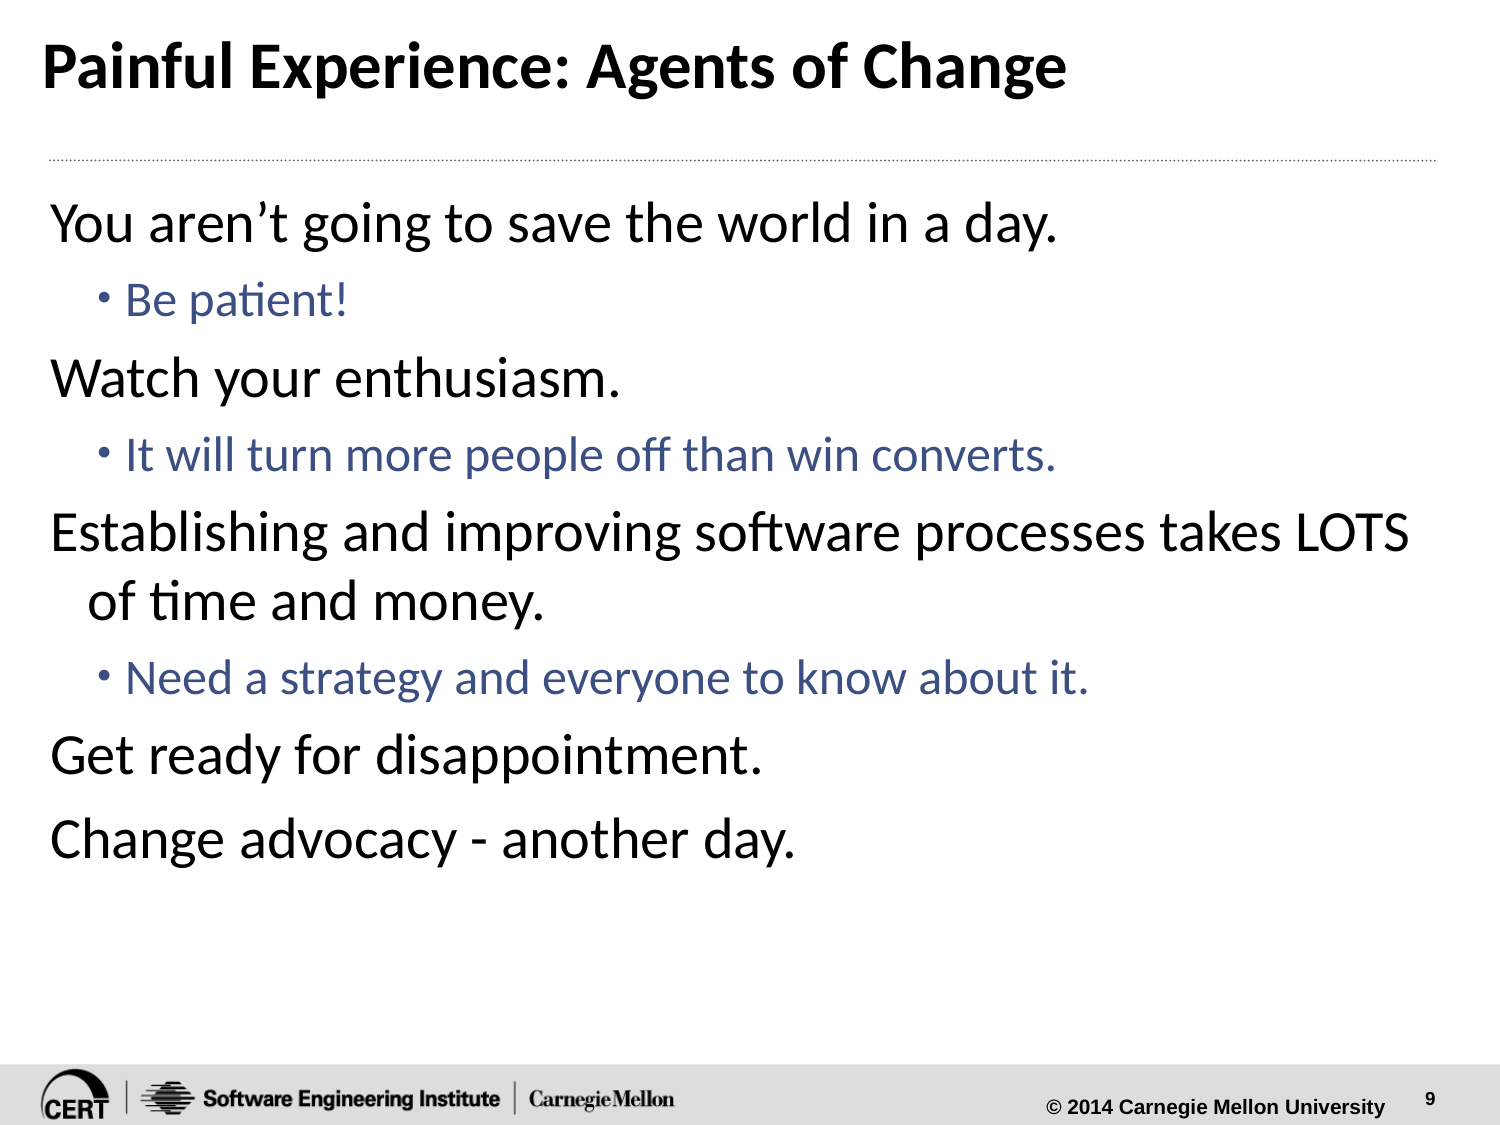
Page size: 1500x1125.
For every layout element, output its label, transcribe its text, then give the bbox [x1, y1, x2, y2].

title Painful Experience: Agents of Change [42, 37, 1434, 155]
list You aren’t going to save the world in a day. Be patient! Watch your enthusiasm. It will turn more people off than win converts. Establishing and improving software processes takes LOTS of time and money. Need a strategy and everyone to know about it. Get ready for disappointment. Change advocacy - another day. [49, 187, 1438, 1001]
picture [24, 1065, 688, 1125]
